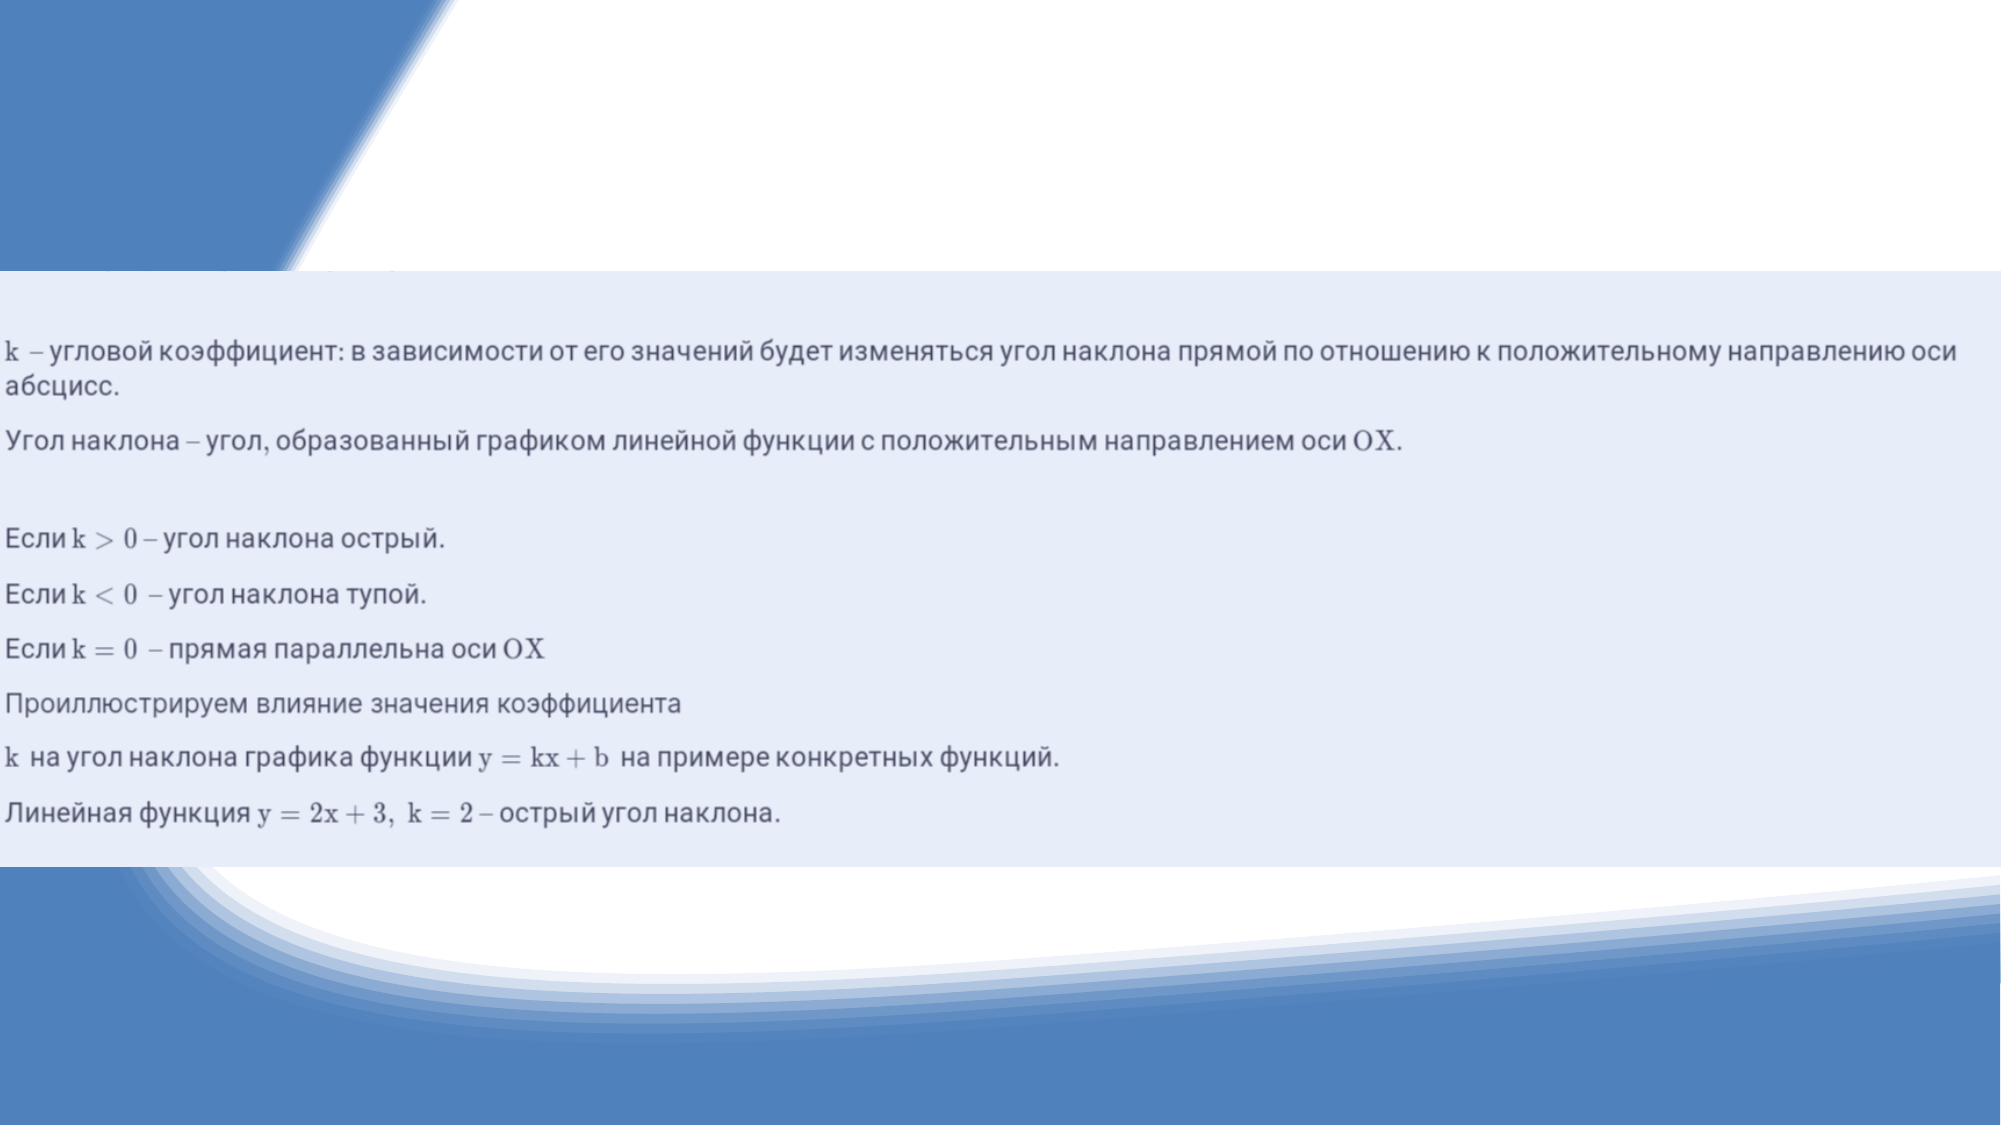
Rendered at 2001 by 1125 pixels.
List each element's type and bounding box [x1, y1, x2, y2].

picture [0, 271, 2001, 869]
